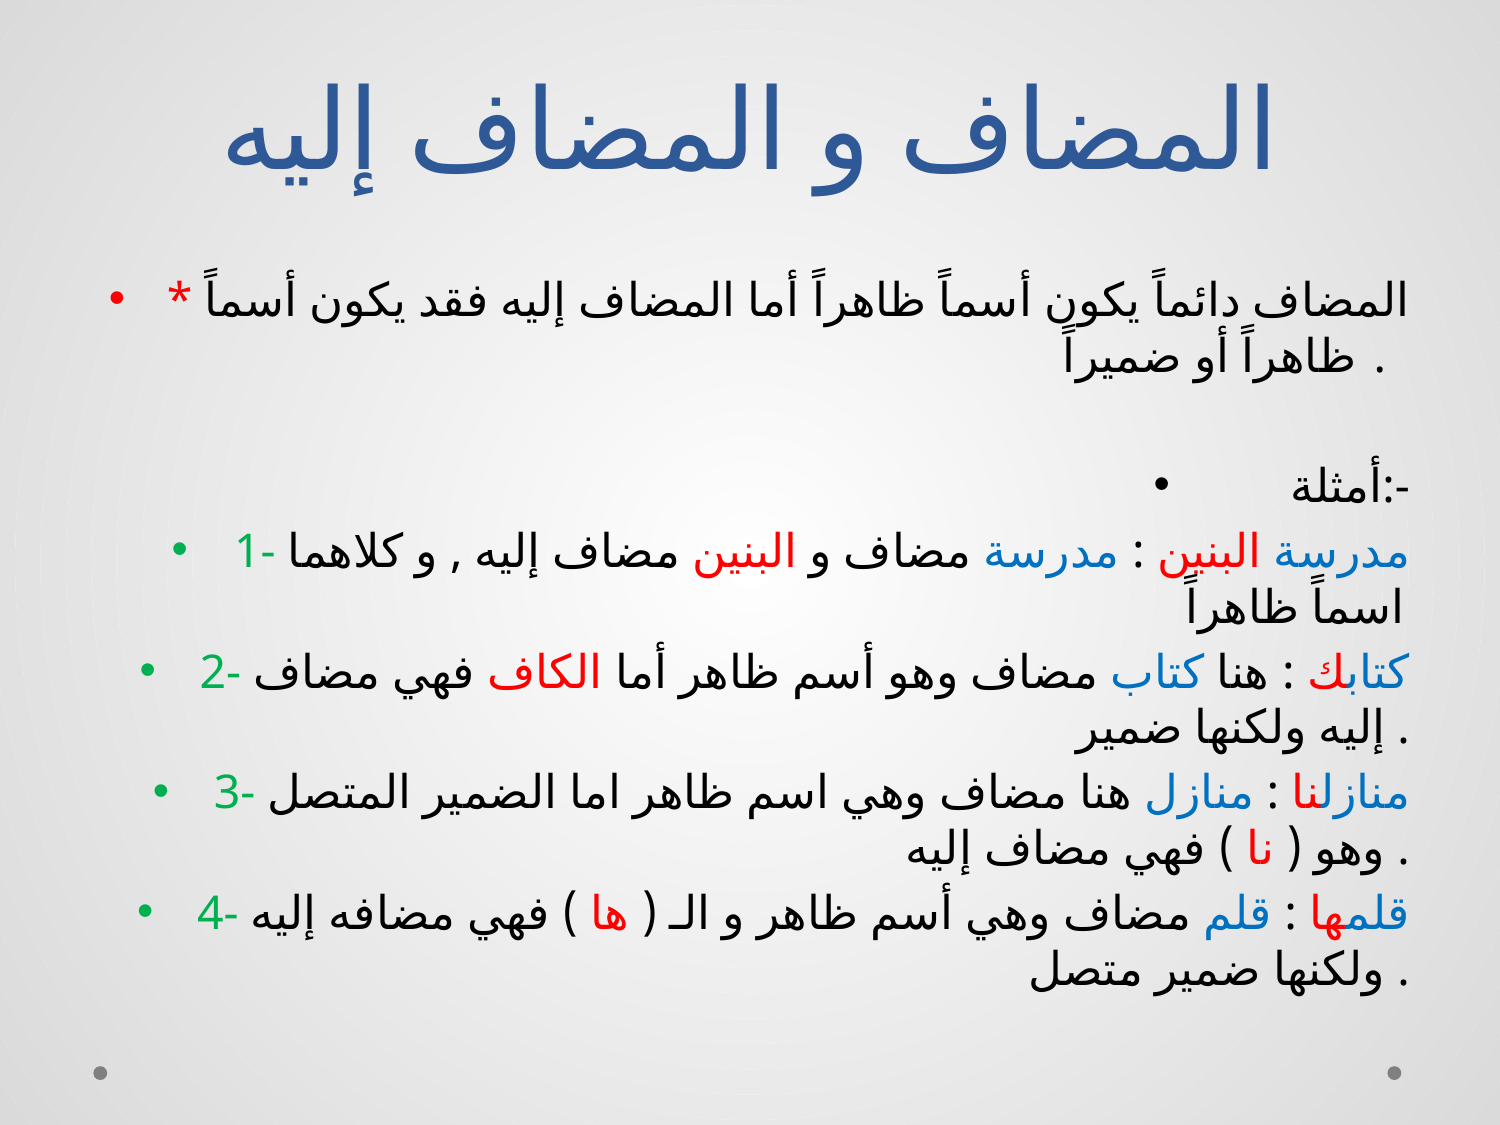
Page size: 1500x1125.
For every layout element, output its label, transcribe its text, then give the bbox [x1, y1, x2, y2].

list * المضاف دائماً يكون أسماً ظاهراً أما المضاف إليه فقد يكون أسماً ظاهراً أو ضميراً . أمثلة:- 1- مدرسة البنين : مدرسة مضاف و البنين مضاف إليه , و كلاهما اسماً ظاهراً 2- كتابك : هنا كتاب مضاف وهو أسم ظاهر أما الكاف فهي مضاف إليه ولكنها ضمير . 3- منازلنا : منازل هنا مضاف وهي اسم ظاهر اما الضمير المتصل وهو ( نا ) فهي مضاف إليه . 4- قلمها : قلم مضاف وهي أسم ظاهر و الـ ( ها ) فهي مضافه إليه ولكنها ضمير متصل . [75, 262, 1425, 1005]
title المضاف و المضاف إليه [75, 0, 1425, 262]
